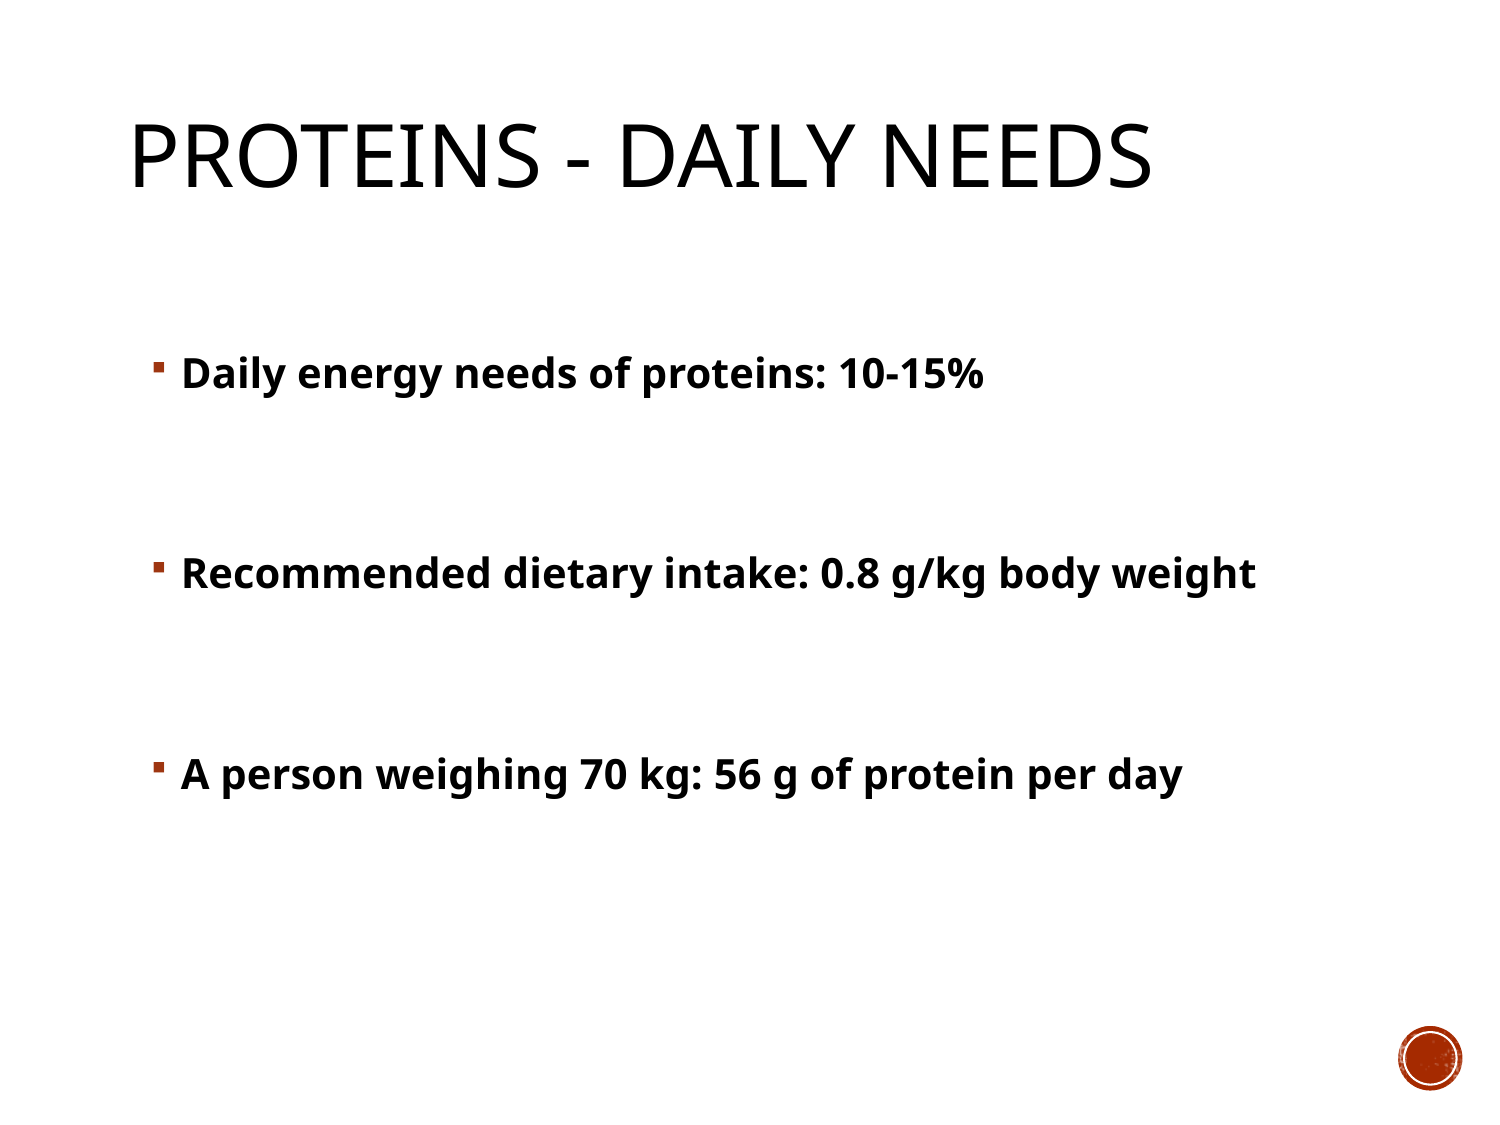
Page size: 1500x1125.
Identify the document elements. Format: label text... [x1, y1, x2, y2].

list Daily energy needs of proteins: 10-15% Recommended dietary intake: 0.8 g/kg body weight A person weighing 70 kg: 56 g of protein per day [135, 314, 1388, 1013]
title PROTEINS - DAILY NEEDS [112, 79, 1388, 344]
